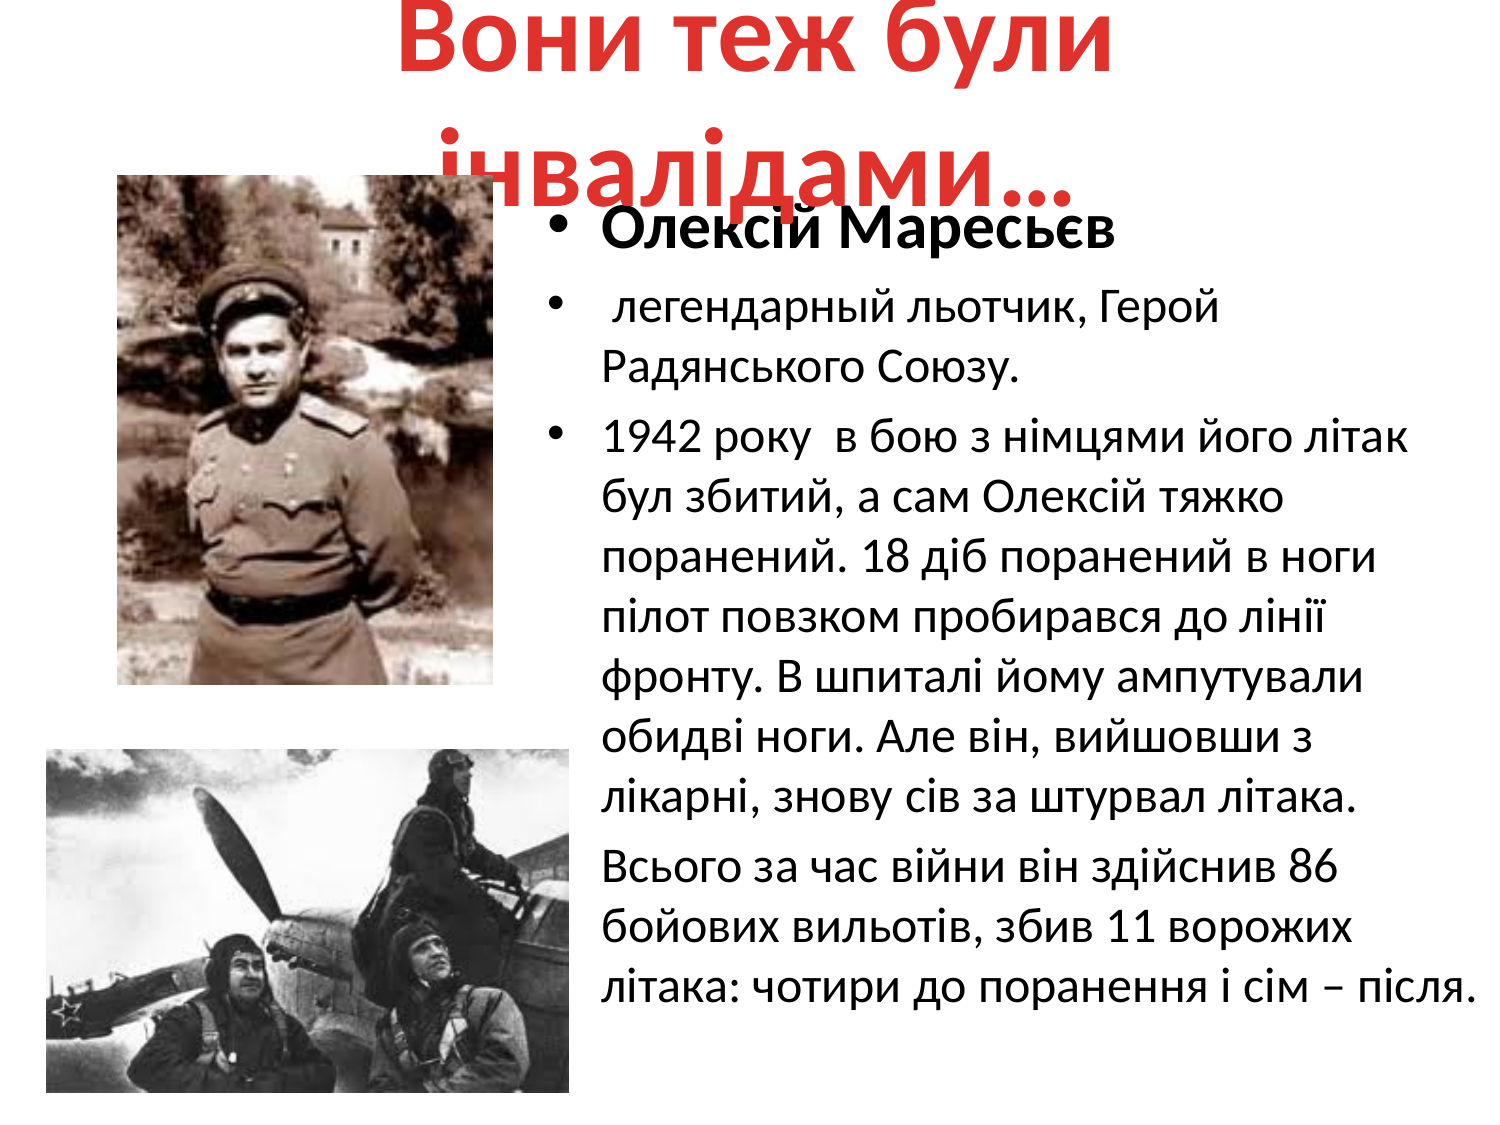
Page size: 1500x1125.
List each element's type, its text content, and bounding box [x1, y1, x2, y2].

picture [116, 175, 493, 685]
picture [46, 749, 570, 1094]
list Олексій Маресьєв легендарный льотчик, Герой Радянського Союзу. 1942 року в бою з німцями його літак бул збитий, а сам Олексій тяжко поранений. 18 діб поранений в ноги пілот повзком пробирався до лінії фронту. В шпиталі йому ампутували обидві ноги. Але він, вийшовши з лікарні, знову сів за штурвал літака. Всього за час війни він здійснив 86 бойових вильотів, збив 11 ворожих літака: чотири до поранення і сім – після. [532, 175, 1500, 1032]
title Вони теж були інвалідами… [82, 0, 1432, 237]
